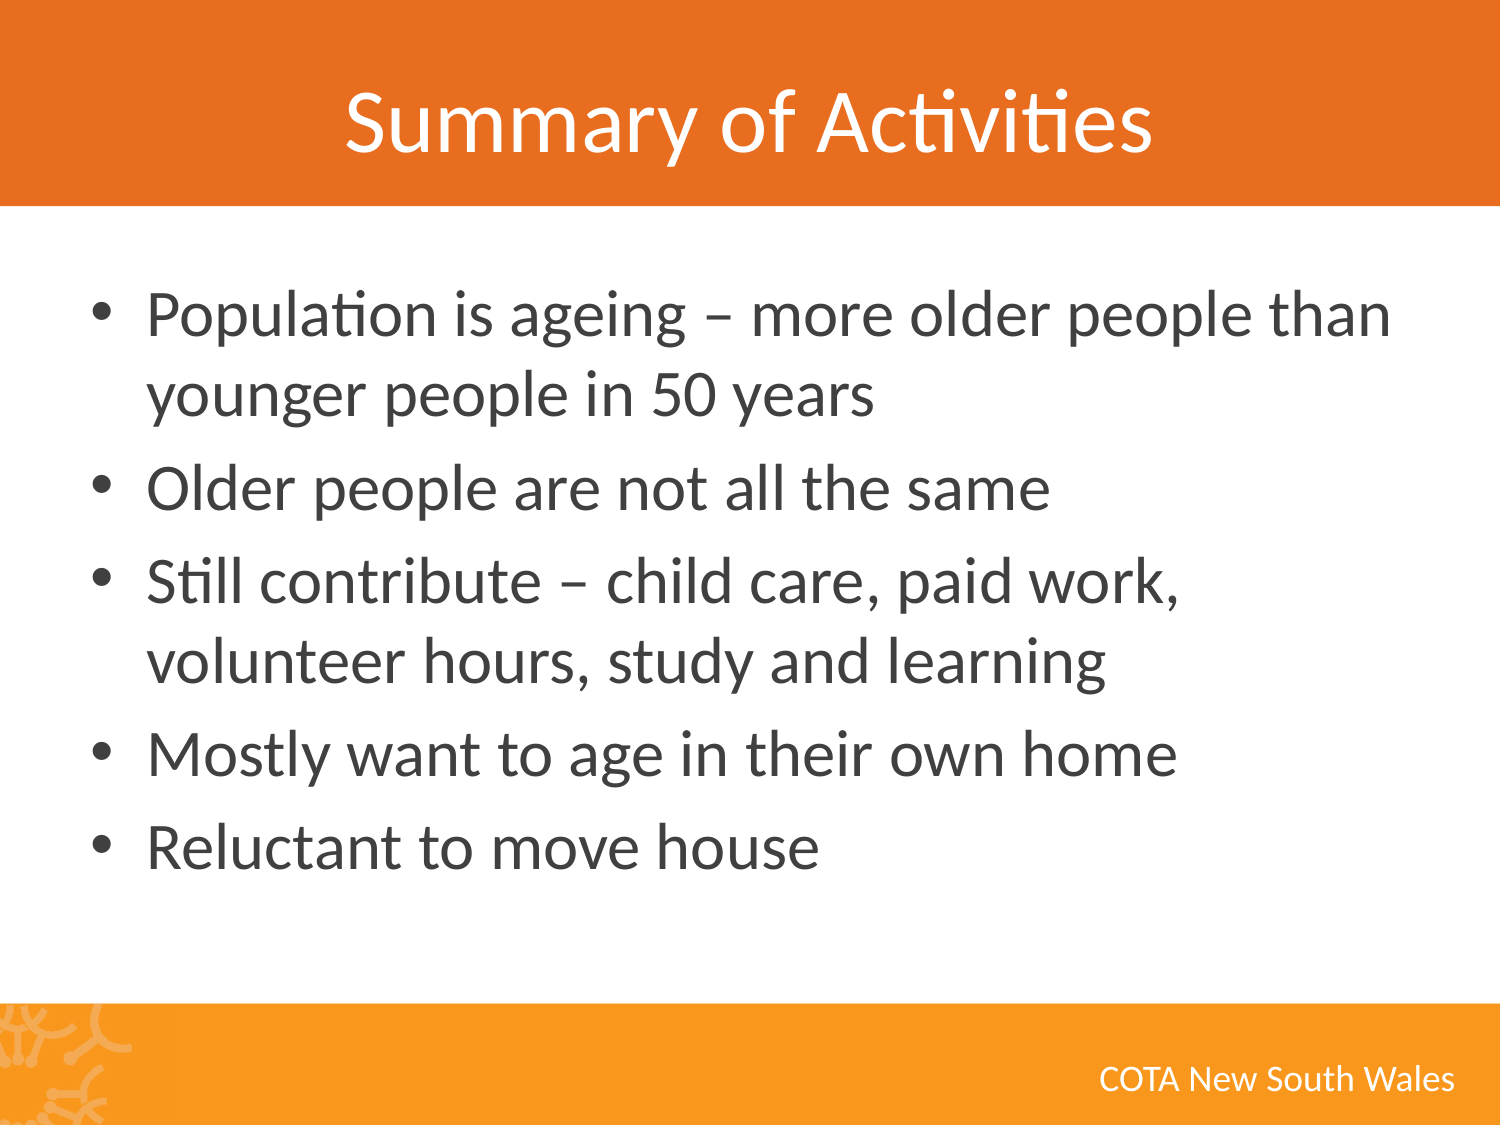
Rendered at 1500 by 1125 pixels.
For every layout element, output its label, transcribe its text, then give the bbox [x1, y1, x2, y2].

list Population is ageing – more older people than younger people in 50 years Older people are not all the same Still contribute – child care, paid work, volunteer hours, study and learning Mostly want to age in their own home Reluctant to move house [75, 262, 1425, 997]
picture [0, 1002, 1500, 1125]
title Summary of Activities [0, 0, 1500, 233]
